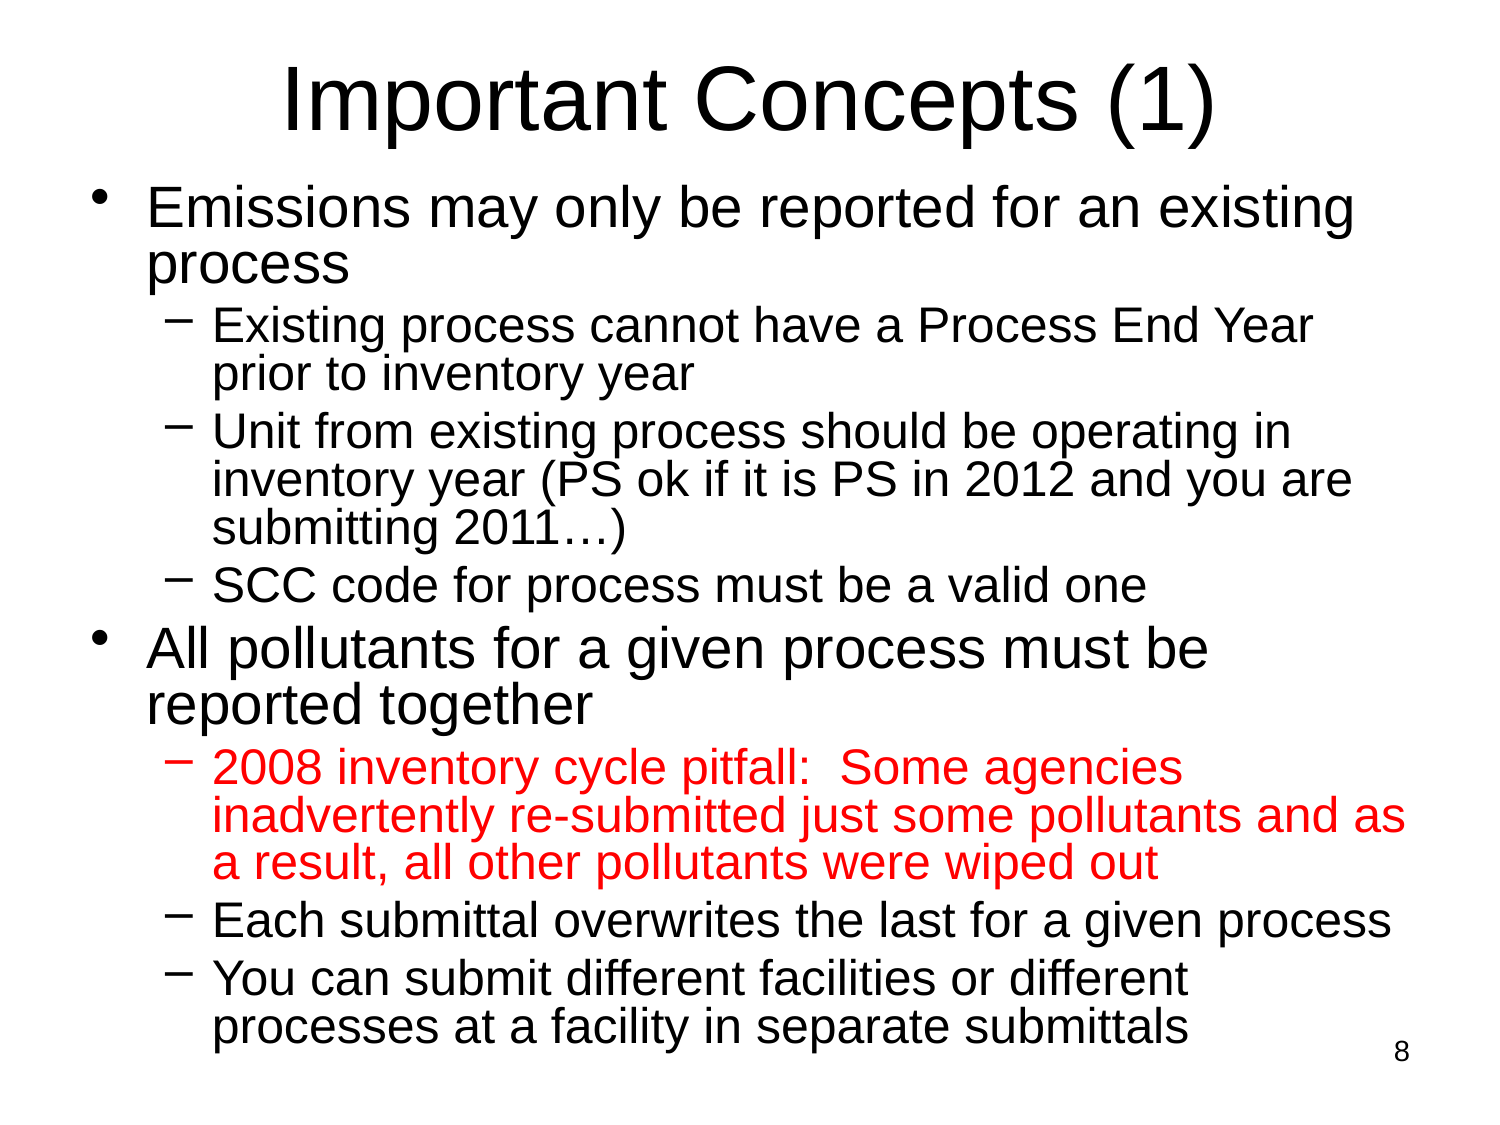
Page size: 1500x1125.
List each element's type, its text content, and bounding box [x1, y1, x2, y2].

slide_number 8 [1074, 1024, 1426, 1103]
list Emissions may only be reported for an existing process Existing process cannot have a Process End Year prior to inventory year Unit from existing process should be operating in inventory year (PS ok if it is PS in 2012 and you are submitting 2011…) SCC code for process must be a valid one All pollutants for a given process must be reported together 2008 inventory cycle pitfall: Some agencies inadvertently re-submitted just some pollutants and as a result, all other pollutants were wiped out Each submittal overwrites the last for a given process You can submit different facilities or different processes at a facility in separate submittals [74, 174, 1426, 918]
title Important Concepts (1) [74, 0, 1426, 174]
